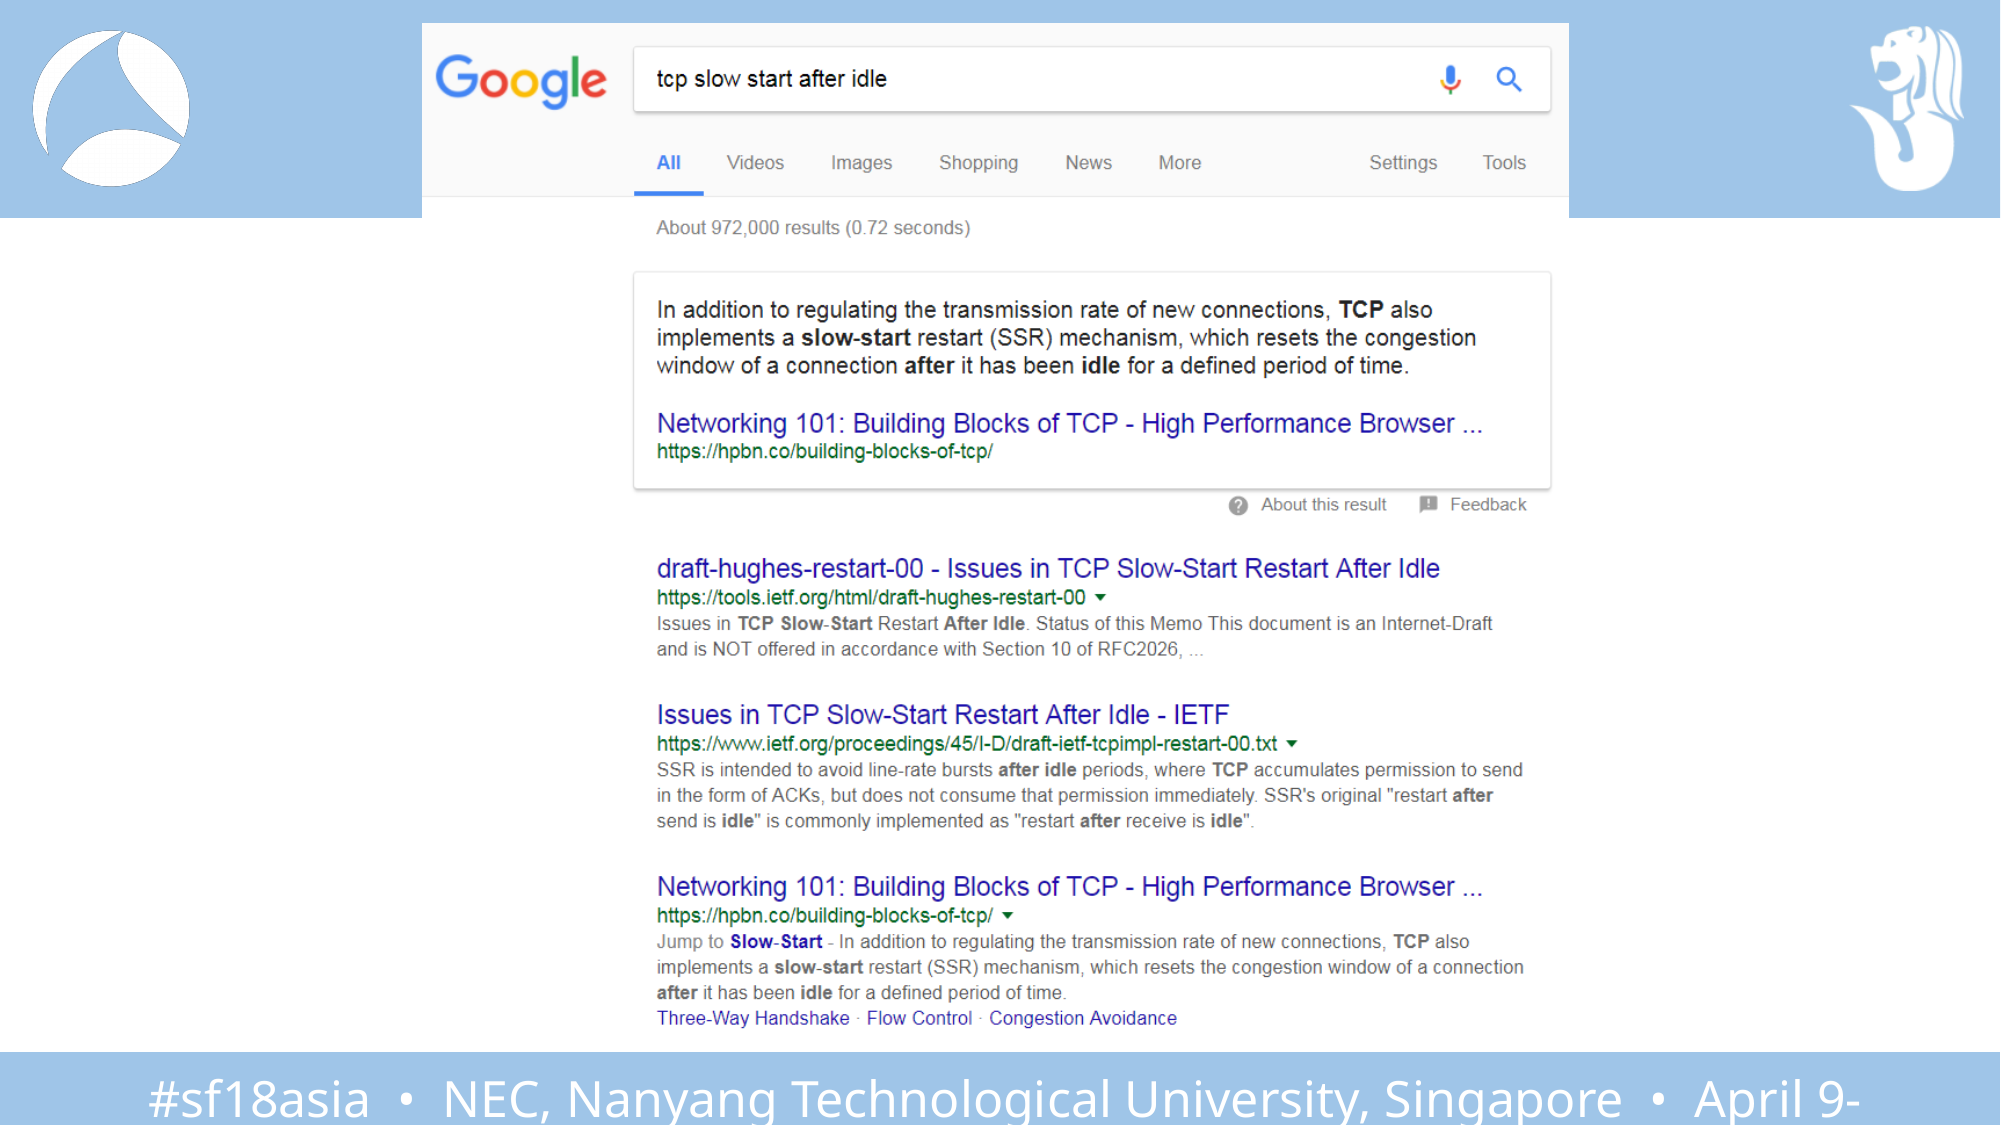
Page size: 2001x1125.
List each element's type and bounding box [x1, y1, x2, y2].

picture [421, 23, 1570, 1042]
picture [1849, 26, 1964, 191]
picture [32, 30, 190, 187]
